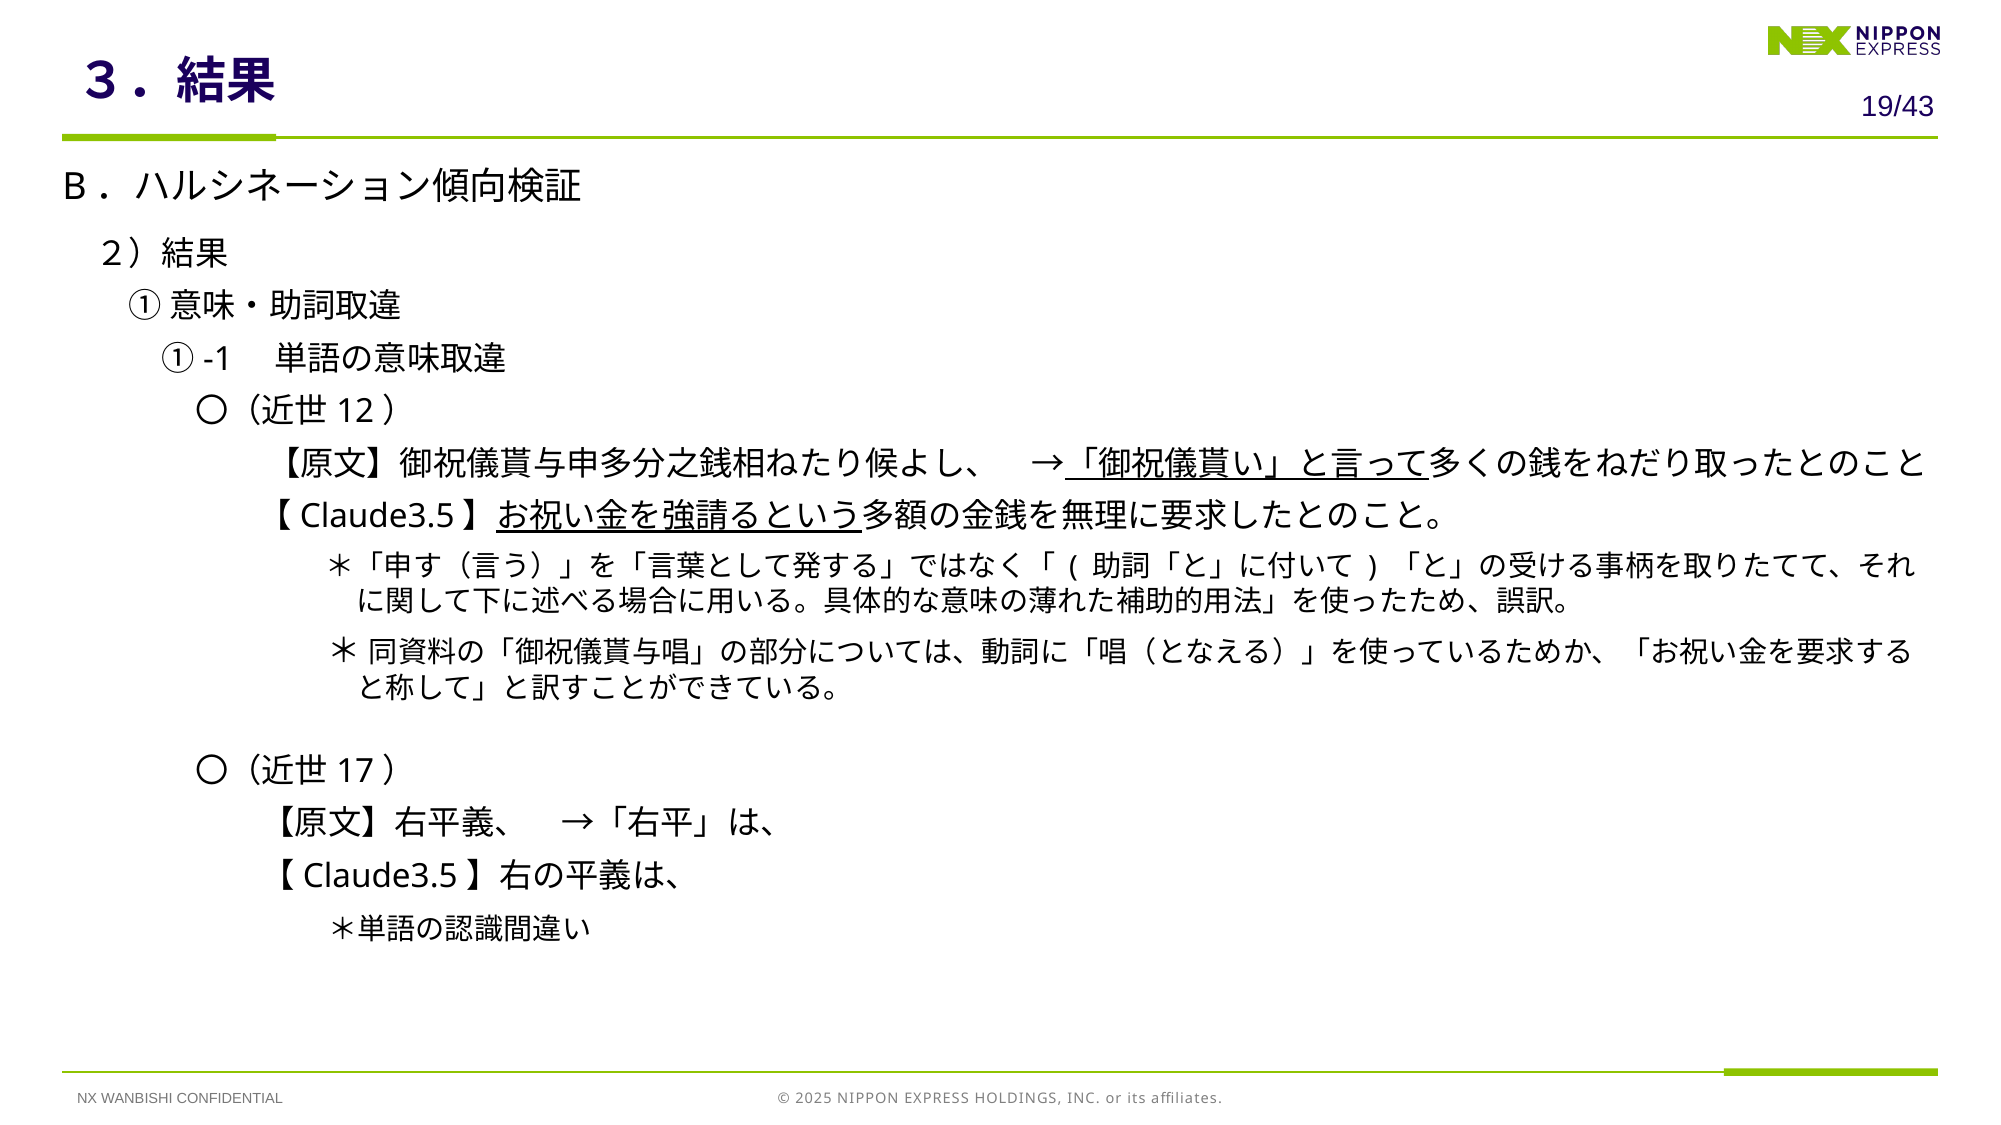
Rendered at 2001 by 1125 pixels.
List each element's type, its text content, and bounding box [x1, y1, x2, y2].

list B．ハルシネーション傾向検証 ２）結果 ① 意味・助詞取違 ①-1 単語の意味取違 〇（近世12） 【原文】御祝儀貰与申多分之銭相ねたり候よし、 →「御祝儀貰い」と言って多くの銭をねだり取ったとのこと 【Claude3.5】お祝い金を強請るという多額の金銭を無理に要求したとのこと。 ＊「申す（言う）」を「言葉として発する」ではなく「 ( 助詞「と」に付いて ) 「と」の受ける事柄を取りたてて、それに関して下に述べる場合に用いる。具体的な意味の薄れた補助的用法」を使ったため、誤訳。 ＊ 同資料の「御祝儀貰与唱」の部分については、動詞に「唱（となえる）」を使っているためか、「お祝い金を要求すると称して」と訳すことができている。 〇（近世17） 【原文】右平義、 →「右平」は、 【Claude3.5】右の平義は、 ＊単語の認識間違い [62, 162, 1939, 1008]
slide_number 18/43 [1848, 87, 1935, 123]
footer NX WANBISHI CONFIDENTIAL [62, 1086, 738, 1110]
picture [1768, 26, 1940, 55]
title ３．結果 [62, 41, 1742, 103]
